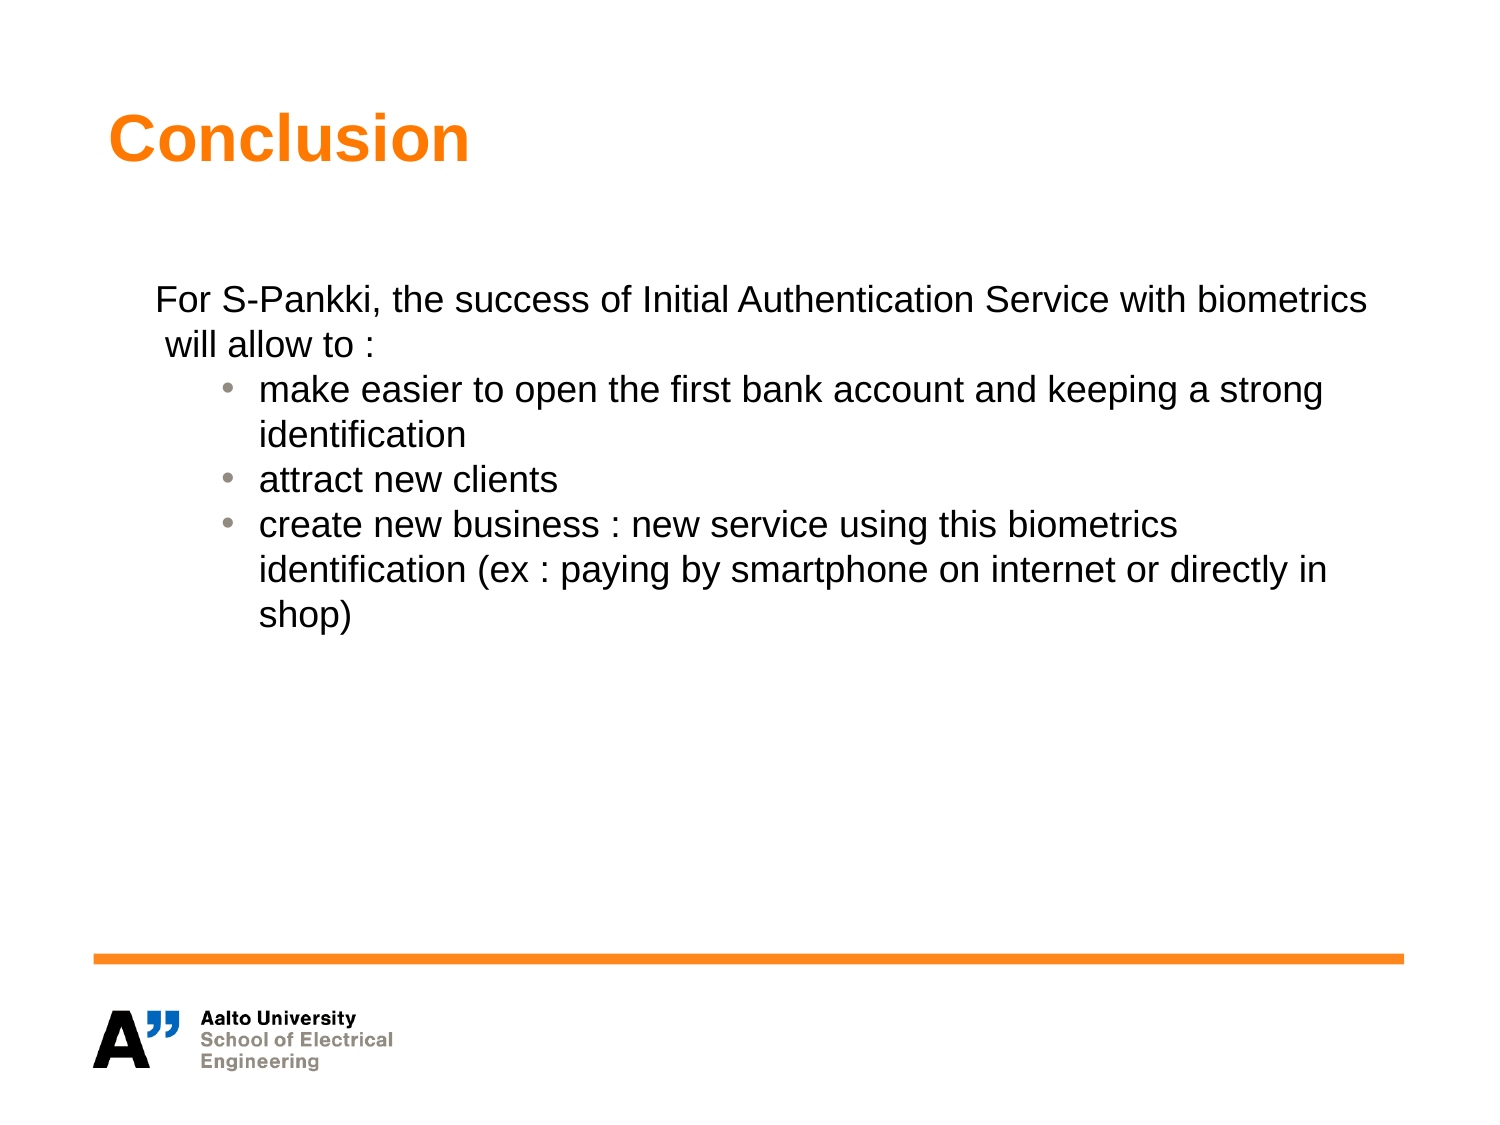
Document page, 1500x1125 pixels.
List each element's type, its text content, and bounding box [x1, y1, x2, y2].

title Conclusion [94, 80, 1405, 258]
picture [35, 953, 449, 1125]
list For S-Pankki, the success of Initial Authentication Service with biometrics will allow to : make easier to open the first bank account and keeping a strong identification attract new clients create new business : new service using this biometrics identification (ex : paying by smartphone on internet or directly in shop) [94, 259, 1405, 939]
